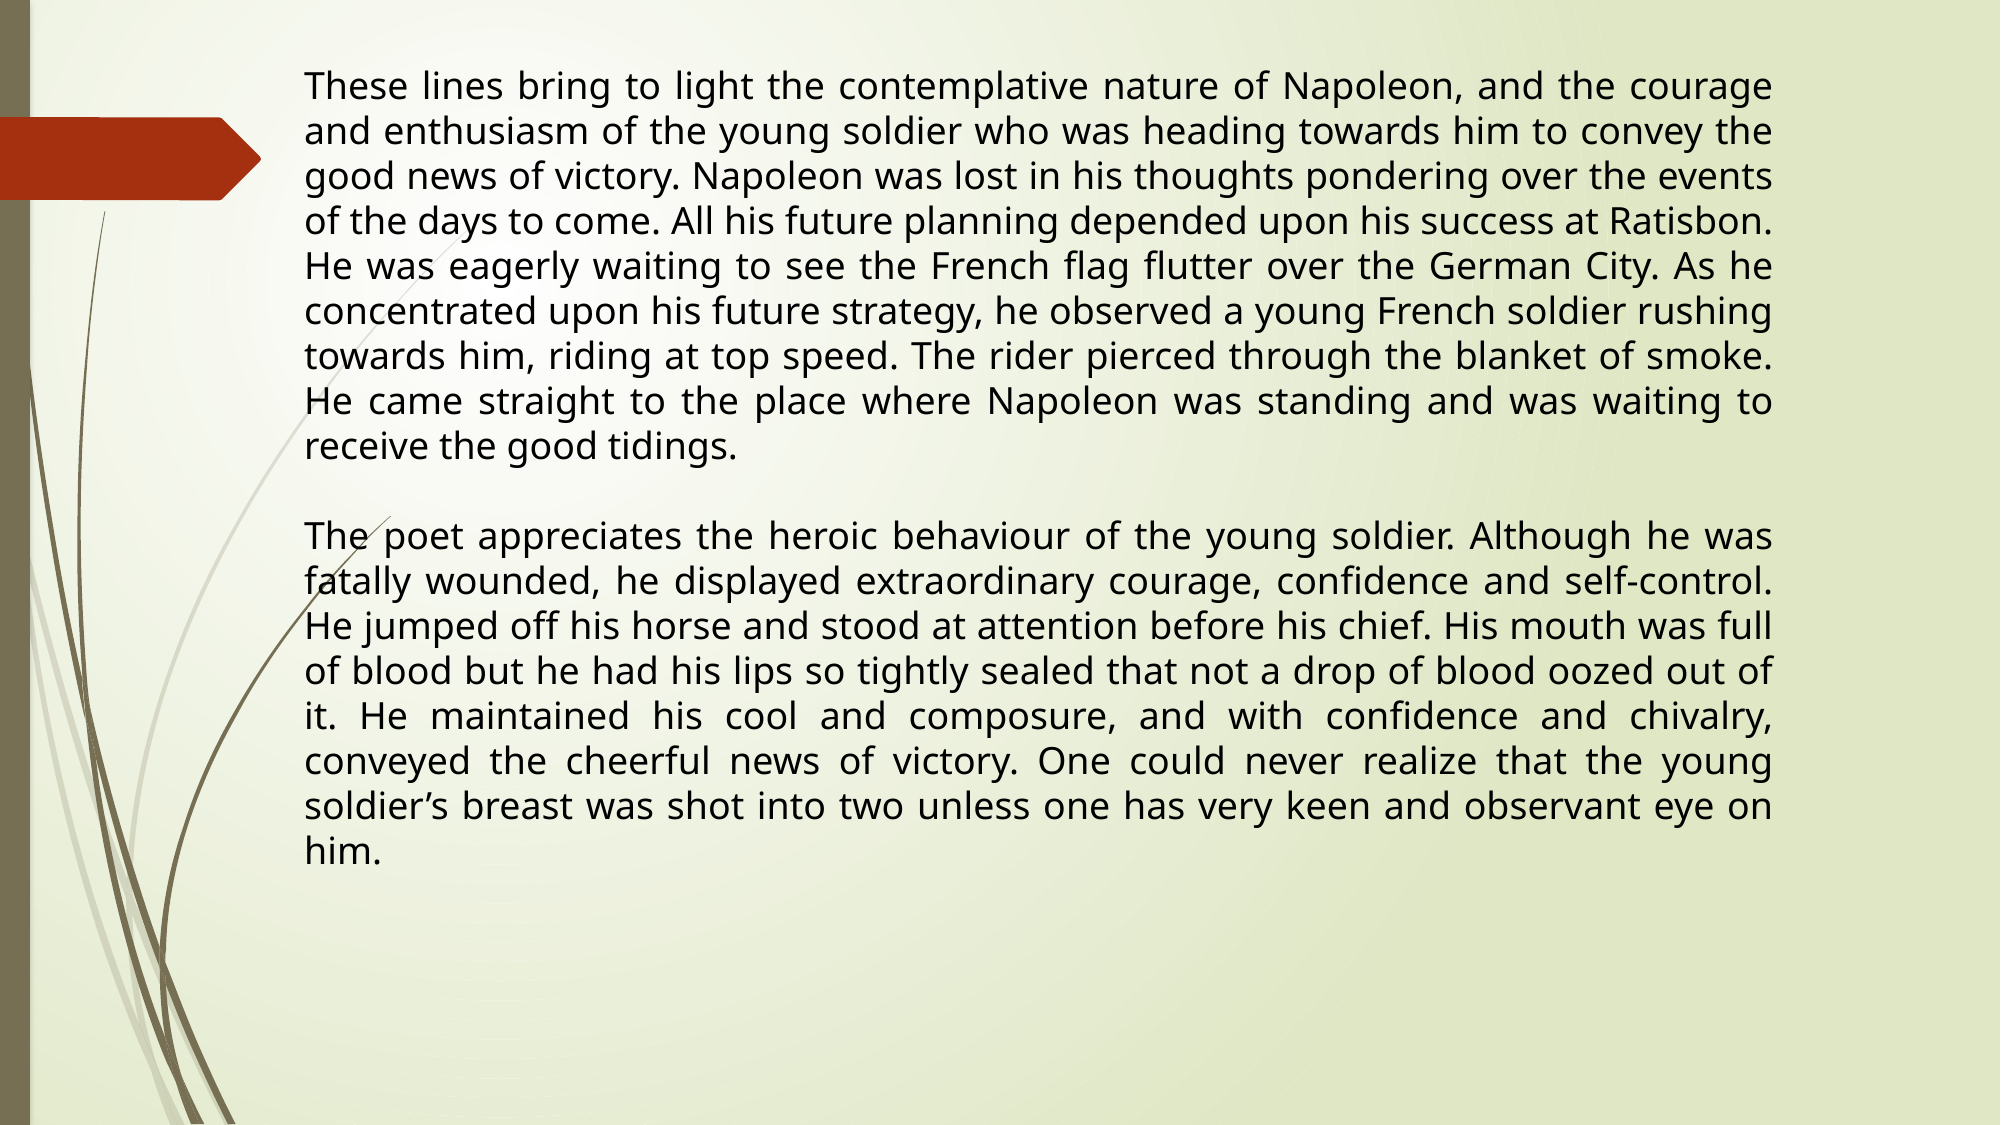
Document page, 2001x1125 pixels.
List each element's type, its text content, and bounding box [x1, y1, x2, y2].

text_box These lines bring to light the contemplative nature of Napoleon, and the courage and enthusiasm of the young soldier who was heading towards him to convey the good news of victory. Napoleon was lost in his thoughts pondering over the events of the days to come. All his future planning depended upon his success at Ratisbon. He was eagerly waiting to see the French flag flutter over the German City. As he concentrated upon his future strategy, he observed a young French soldier rushing towards him, riding at top speed. The rider pierced through the blanket of smoke. He came straight to the place where Napoleon was standing and was waiting to receive the good tidings. The poet appreciates the heroic behaviour of the young soldier. Although he was fatally wounded, he displayed extraordinary courage, confidence and self-control. He jumped off his horse and stood at attention before his chief. His mouth was full of blood but he had his lips so tightly sealed that not a drop of blood oozed out of it. He maintained his cool and composure, and with confidence and chivalry, conveyed the cheerful news of victory. One could never realize that the young soldier’s breast was shot into two unless one has very keen and observant eye on him. [289, 54, 1790, 880]
